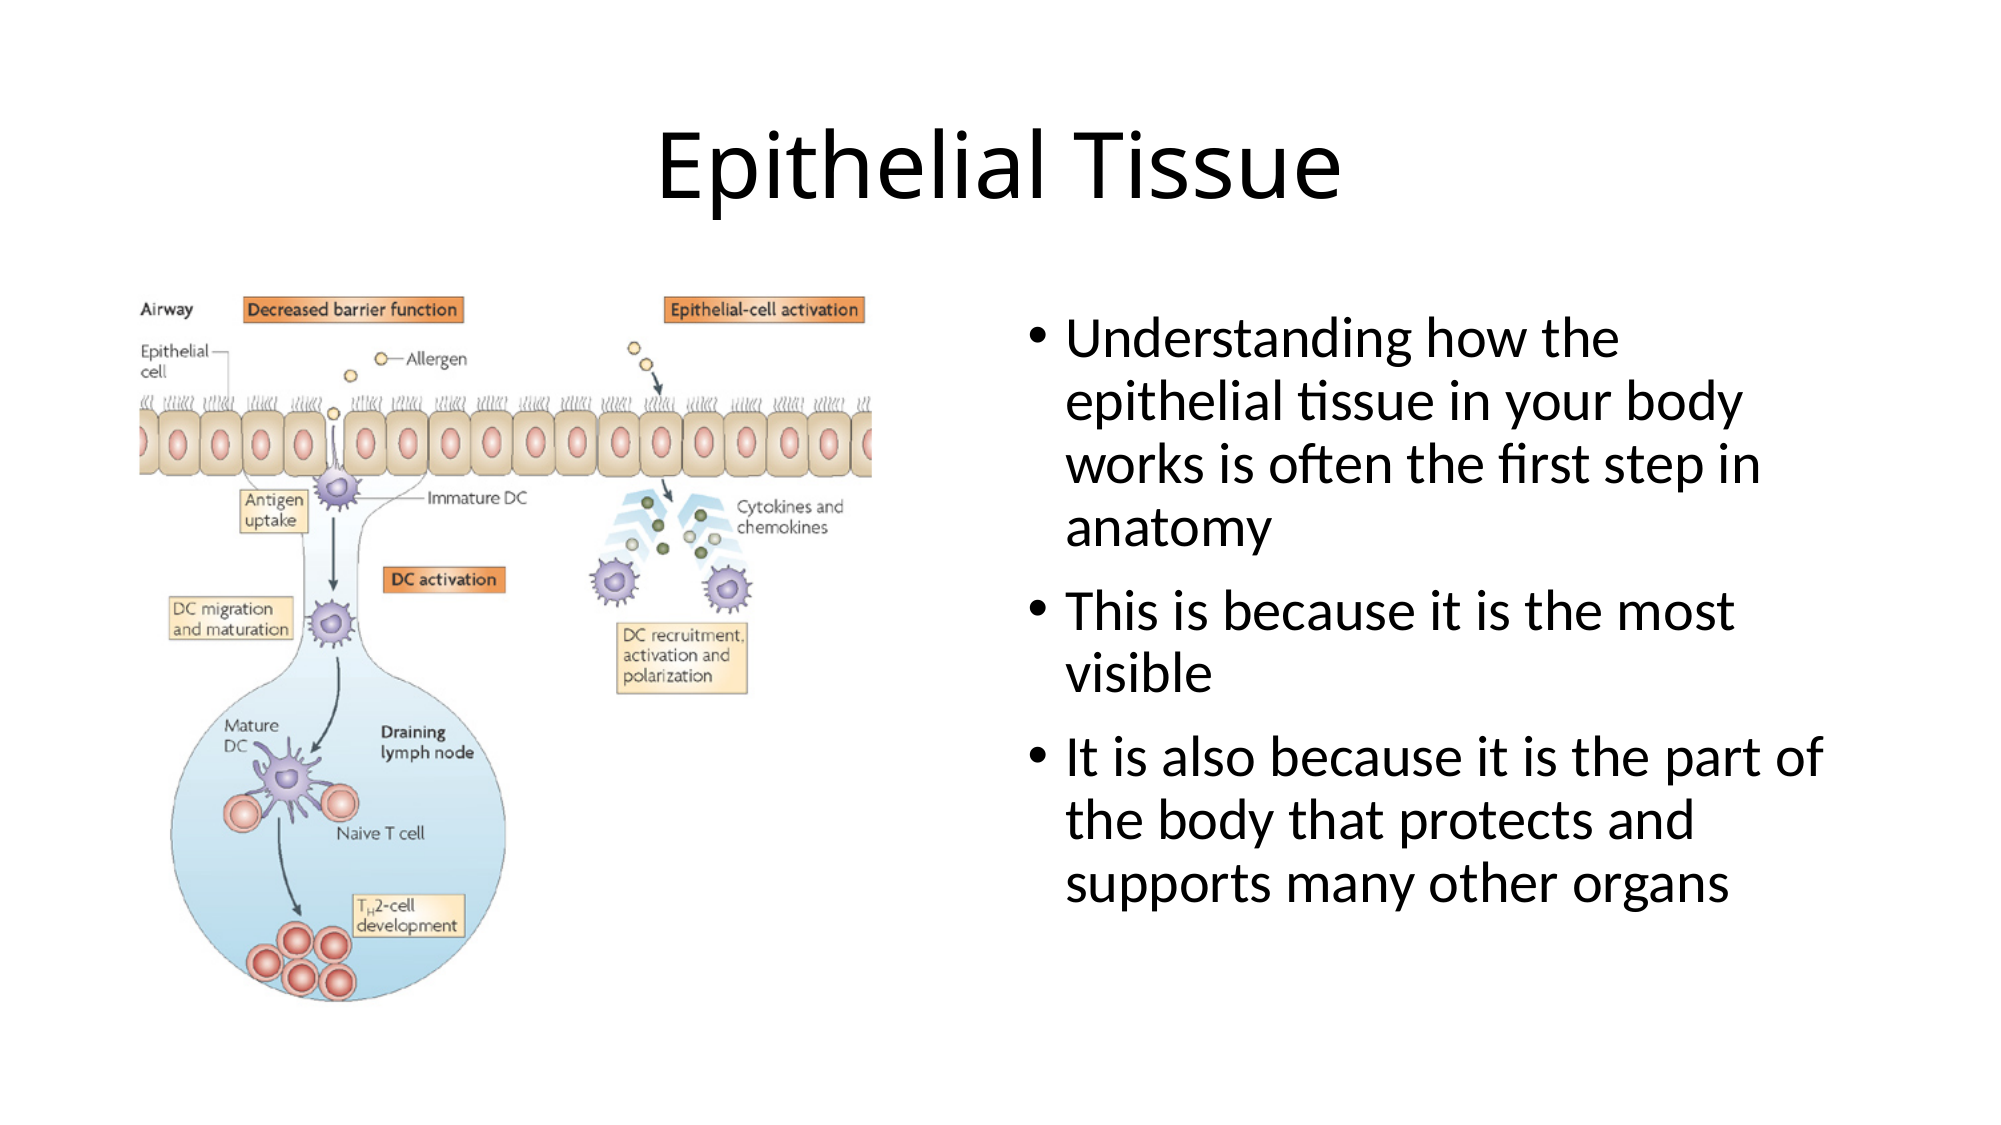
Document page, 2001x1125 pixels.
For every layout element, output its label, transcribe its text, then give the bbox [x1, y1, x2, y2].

list Understanding how the epithelial tissue in your body works is often the first step in anatomy This is because it is the most visible It is also because it is the part of the body that protects and supports many other organs [1012, 299, 1863, 1014]
picture [137, 294, 876, 1014]
title Epithelial Tissue [137, 59, 1863, 278]
